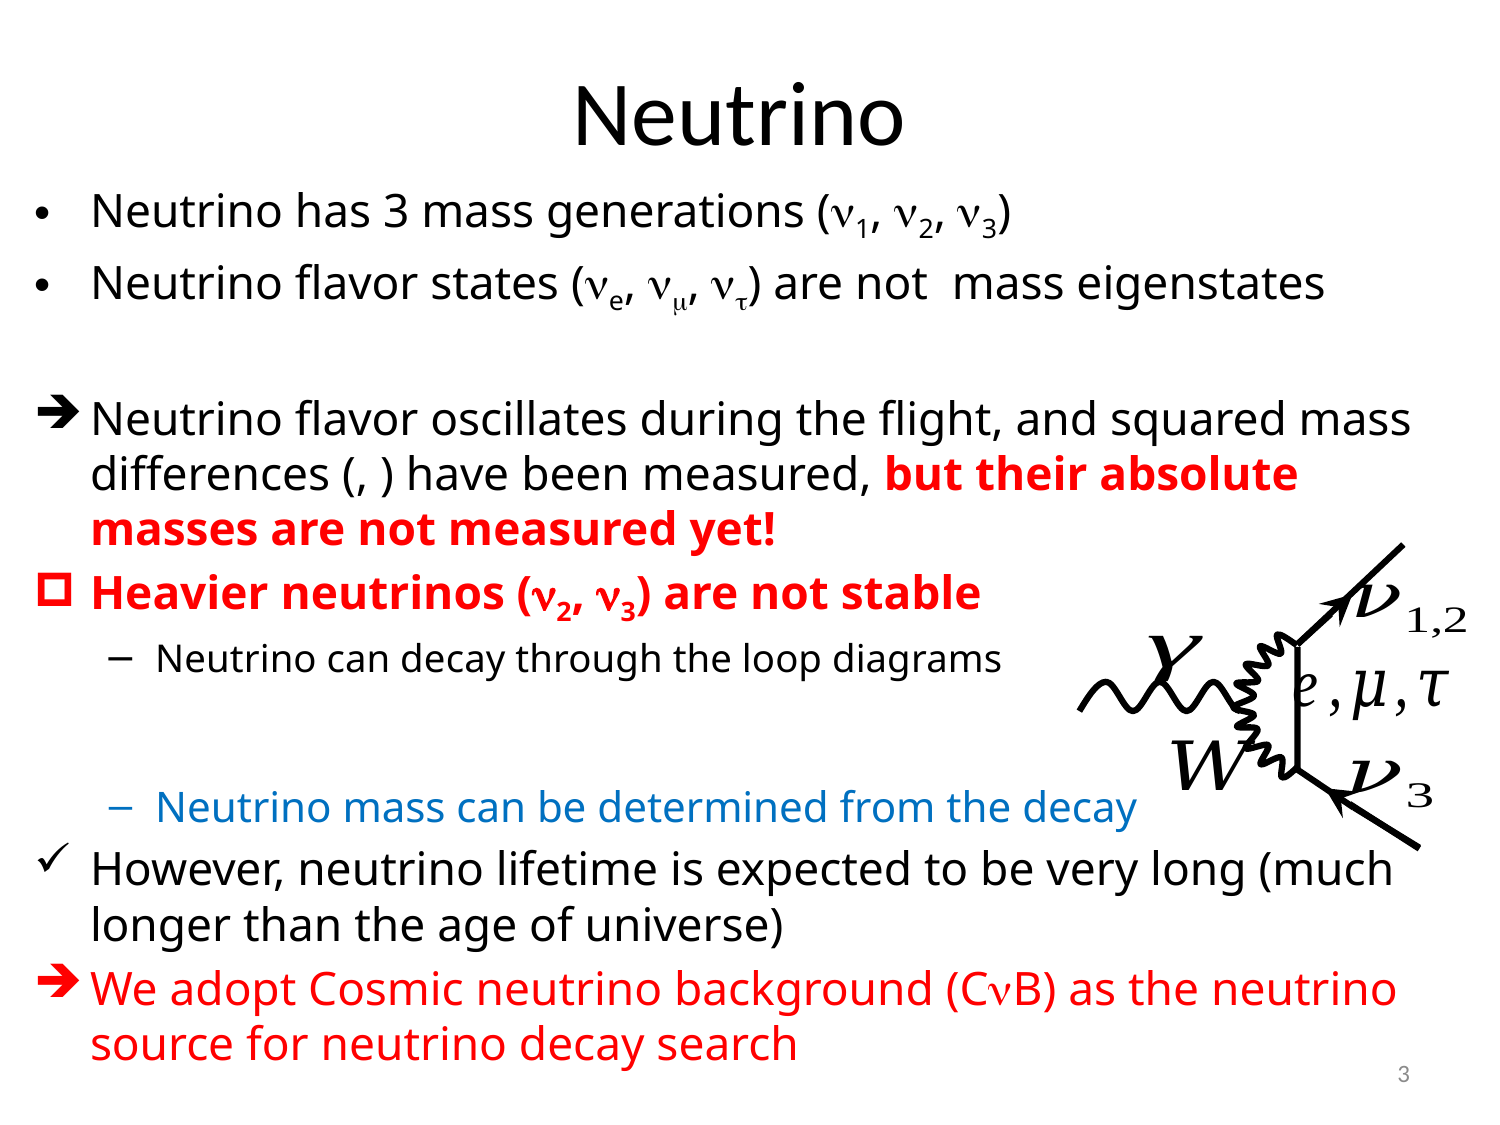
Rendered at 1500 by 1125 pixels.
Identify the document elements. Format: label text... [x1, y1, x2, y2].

slide_number 3 [1074, 1042, 1425, 1103]
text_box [1079, 562, 1471, 829]
title Neutrino [75, 45, 1425, 173]
